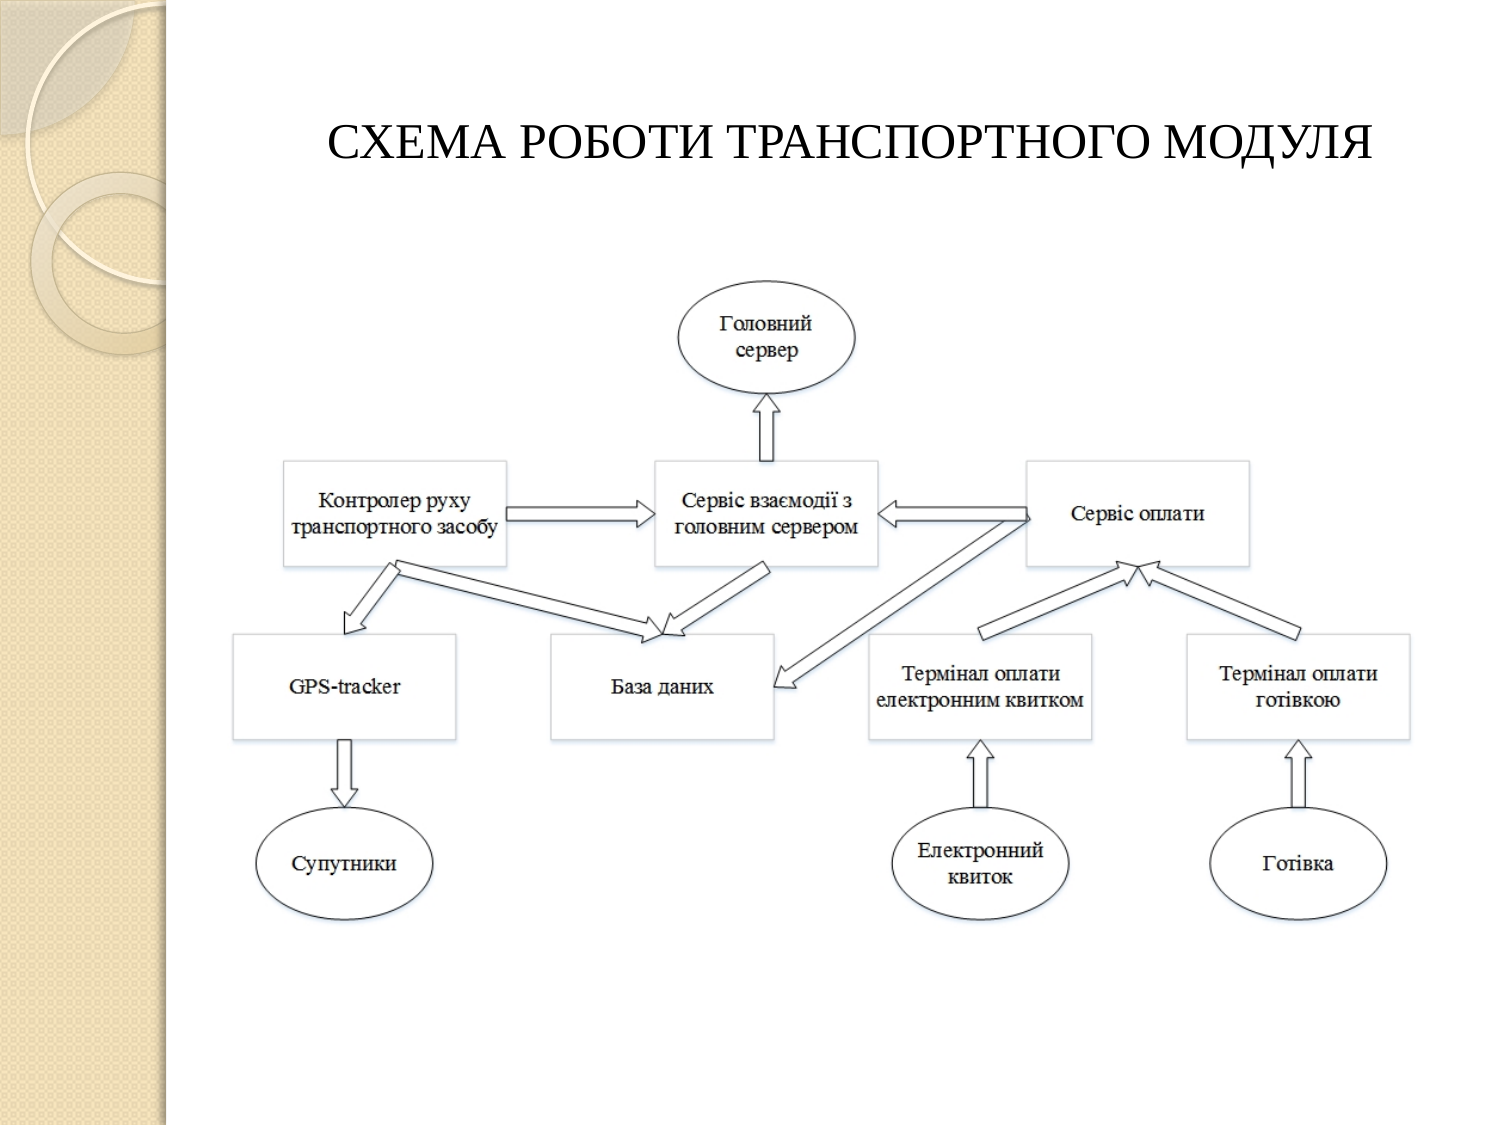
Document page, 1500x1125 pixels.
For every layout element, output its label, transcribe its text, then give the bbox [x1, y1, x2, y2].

picture [227, 278, 1417, 929]
title СХЕМА РОБОТИ ТРАНСПОРТНОГО МОДУЛЯ [235, 45, 1466, 233]
